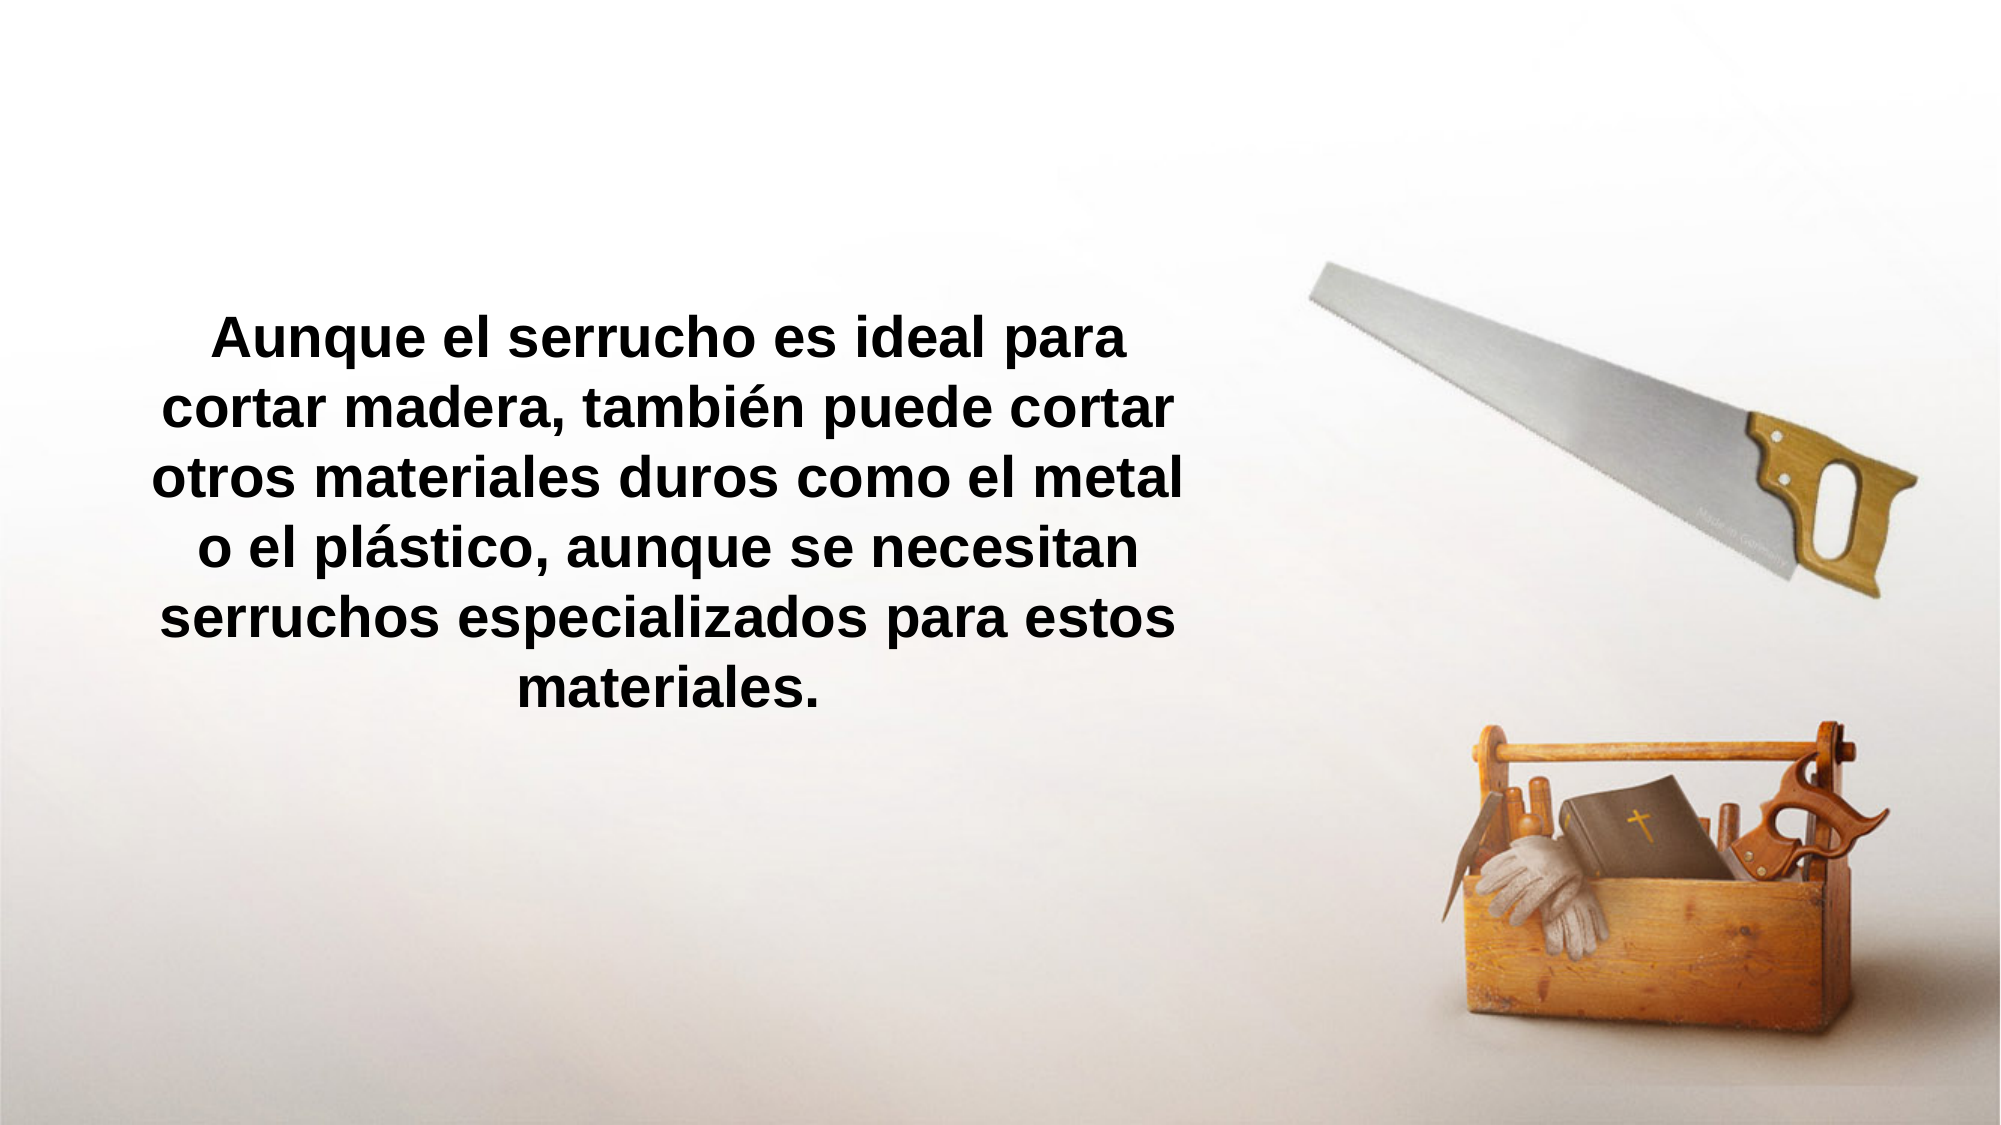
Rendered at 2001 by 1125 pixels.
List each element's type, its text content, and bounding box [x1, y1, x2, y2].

picture [0, 0, 2001, 1125]
text_box Aunque el serrucho es ideal para cortar madera, también puede cortar otros materiales duros como el metal o el plástico, aunque se necesitan serruchos especializados para estos materiales. [120, 291, 1218, 727]
